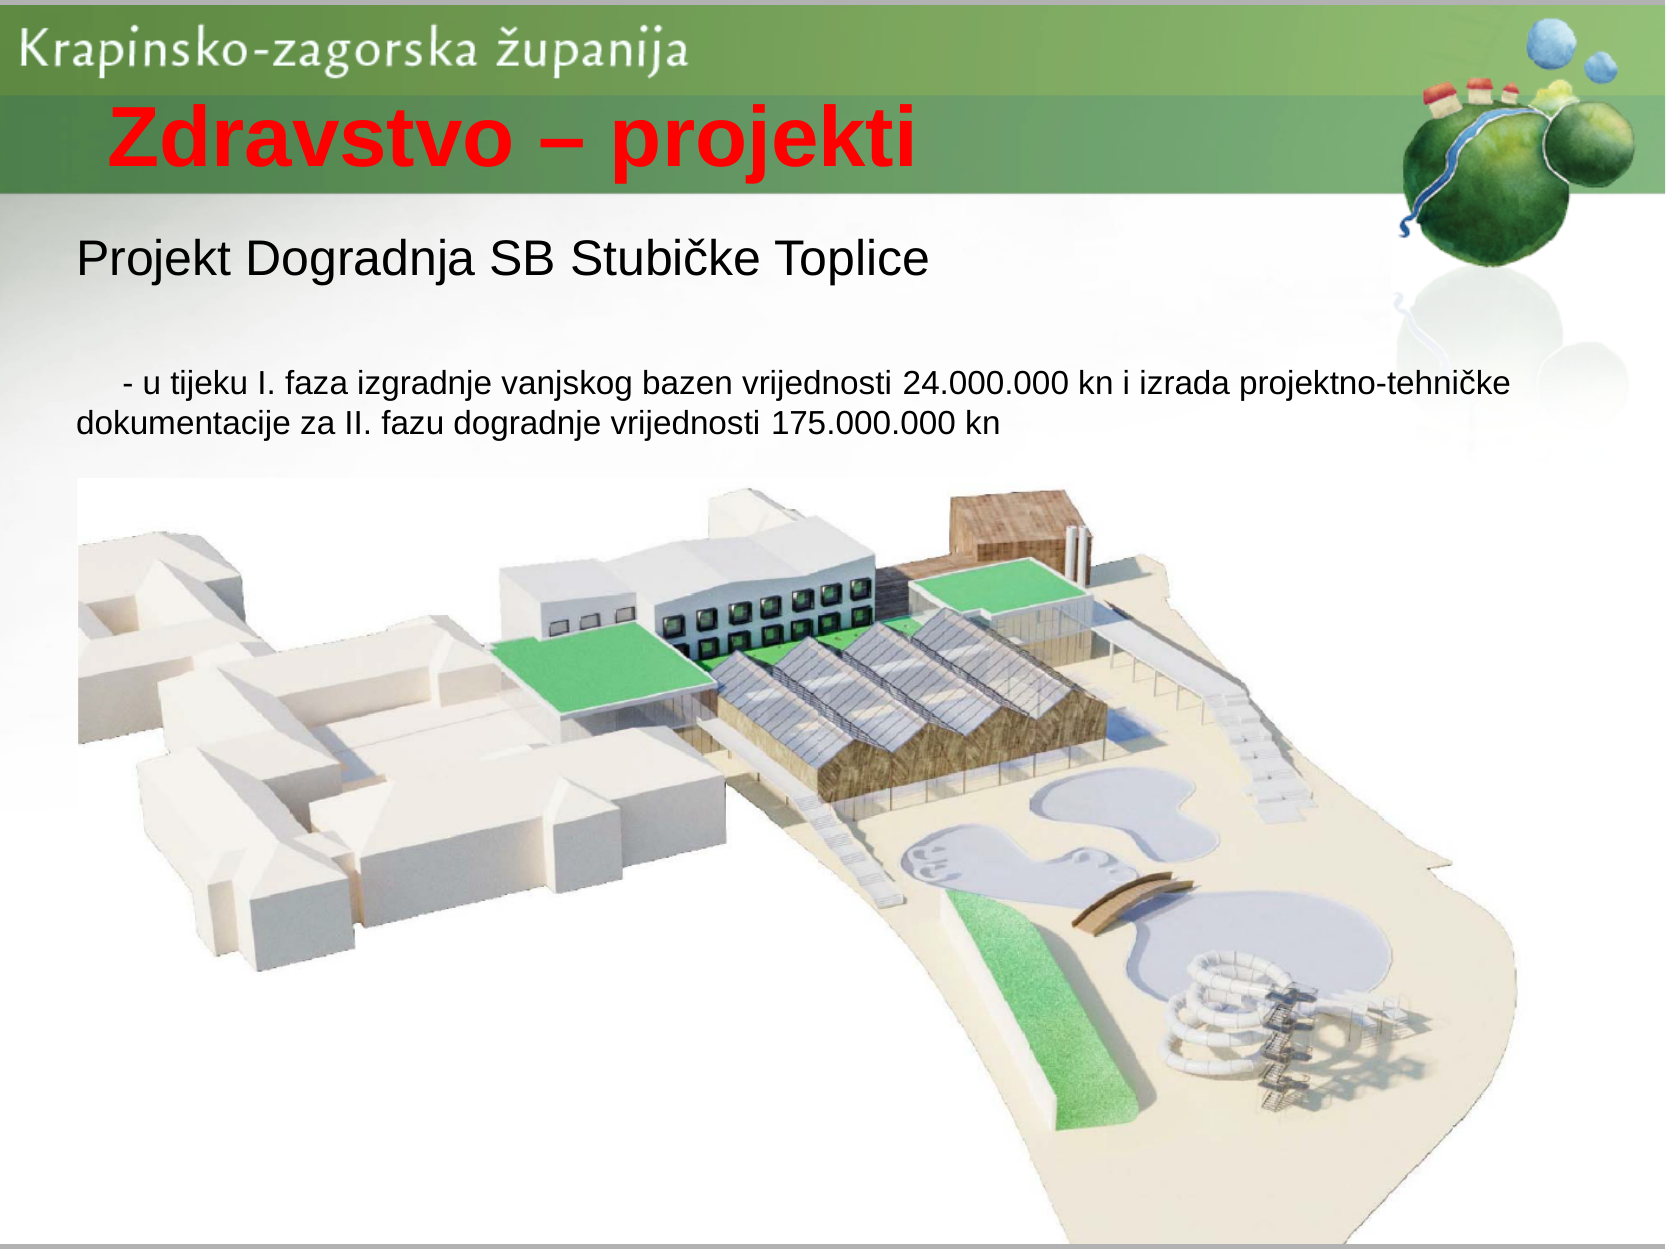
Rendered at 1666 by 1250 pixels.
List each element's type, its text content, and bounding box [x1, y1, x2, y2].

subtitle Projekt Dogradnja SB Stubičke Toplice - u tijeku I. faza izgradnje vanjskog bazen vrijednosti 24.000.000 kn i izrada projektno-tehničke dokumentacije za II. fazu dogradnje vrijednosti 175.000.000 kn [59, 216, 1541, 1159]
picture [0, 5, 1666, 1245]
title Zdravstvo – projekti [92, 73, 1508, 203]
